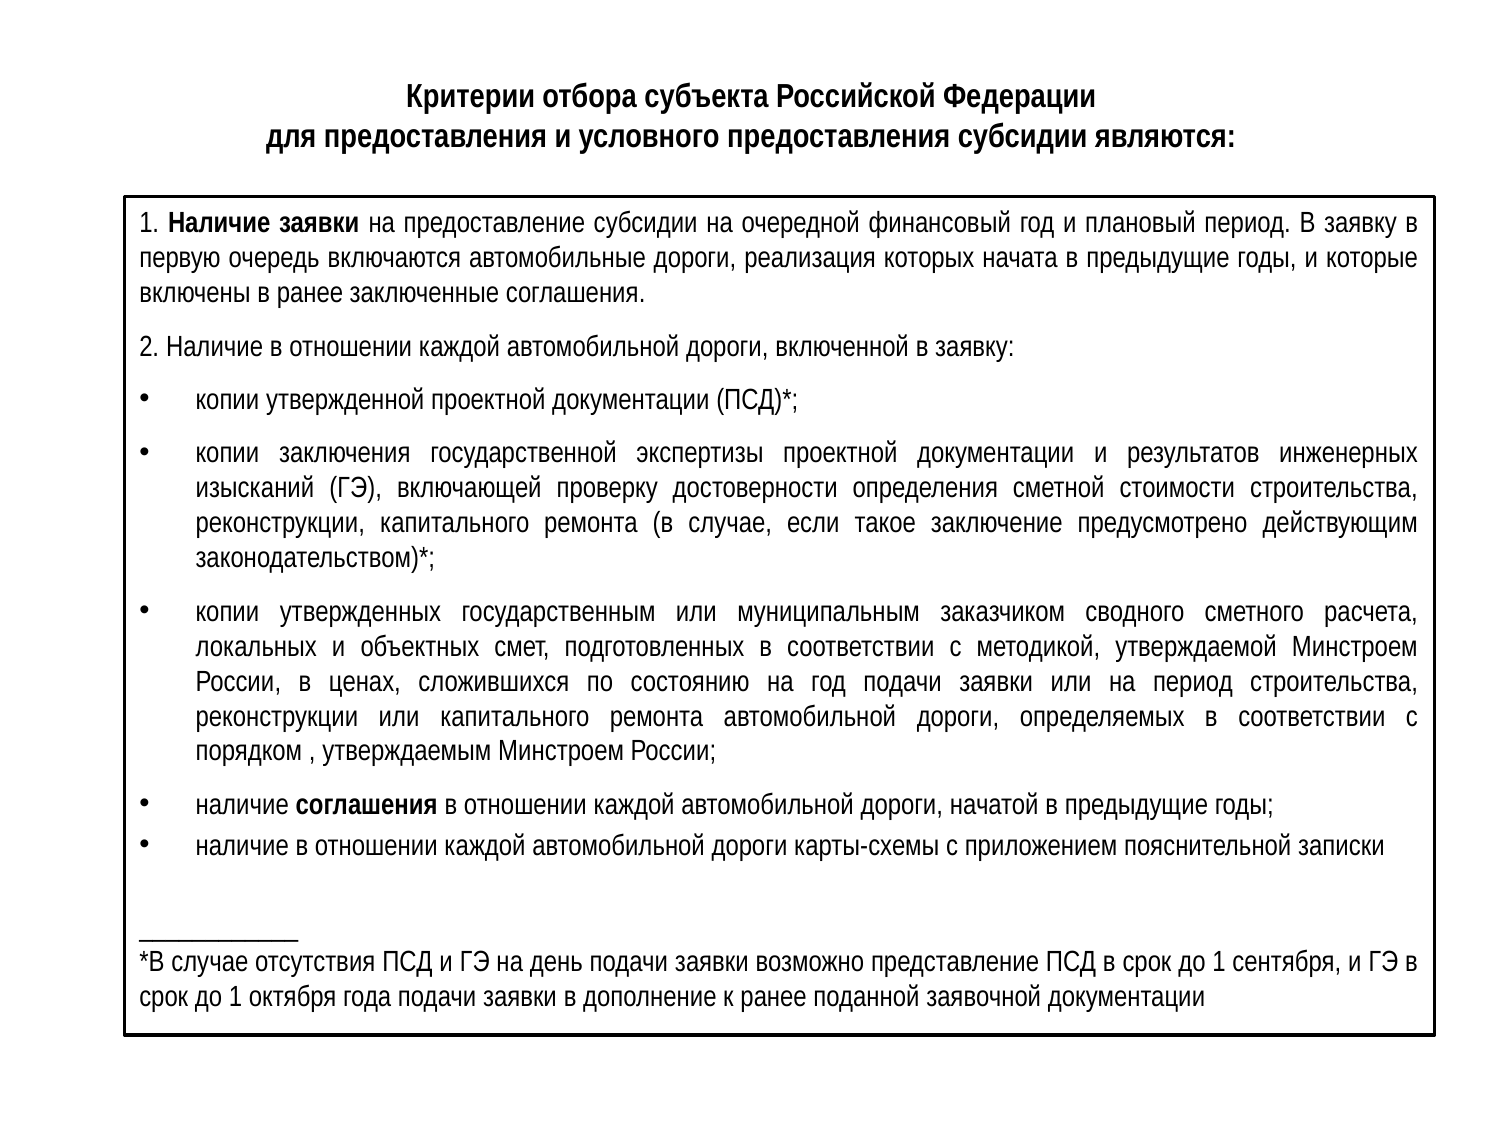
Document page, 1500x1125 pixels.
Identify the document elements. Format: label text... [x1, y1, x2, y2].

list 1. Наличие заявки на предоставление субсидии на очередной финансовый год и плановый период. В заявку в первую очередь включаются автомобильные дороги, реализация которых начата в предыдущие годы, и которые включены в ранее заключенные соглашения. 2. Наличие в отношении каждой автомобильной дороги, включенной в заявку: копии утвержденной проектной документации (ПСД)*; копии заключения государственной экспертизы проектной документации и результатов инженерных изысканий (ГЭ), включающей проверку достоверности определения сметной стоимости строительства, реконструкции, капитального ремонта (в случае, если такое заключение предусмотрено действующим законодательством)*; копии утвержденных государственным или муниципальным заказчиком сводного сметного расчета, локальных и объектных смет, подготовленных в соответствии с методикой, утверждаемой Минстроем России, в ценах, сложившихся по состоянию на год подачи заявки или на период строительства, реконструкции или капитального ремонта автомобильной дороги, определяемых в соответствии с порядком , утверждаемым Минстроем России; наличие соглашения в отношении каждой автомобильной дороги, начатой в предыдущие годы; наличие в отношении каждой автомобильной дороги карты-схемы с приложением пояснительной записки ____________ *В случае отсутствия ПСД и ГЭ на день подачи заявки возможно представление ПСД в срок до 1 сентября, и ГЭ в срок до 1 октября года подачи заявки в дополнение к ранее поданной заявочной документации [124, 196, 1435, 1035]
text_box [147, 751, 1430, 767]
title Критерии отбора субъекта Российской Федерации для предоставления и условного предоставления субсидии являются: [76, 66, 1427, 149]
